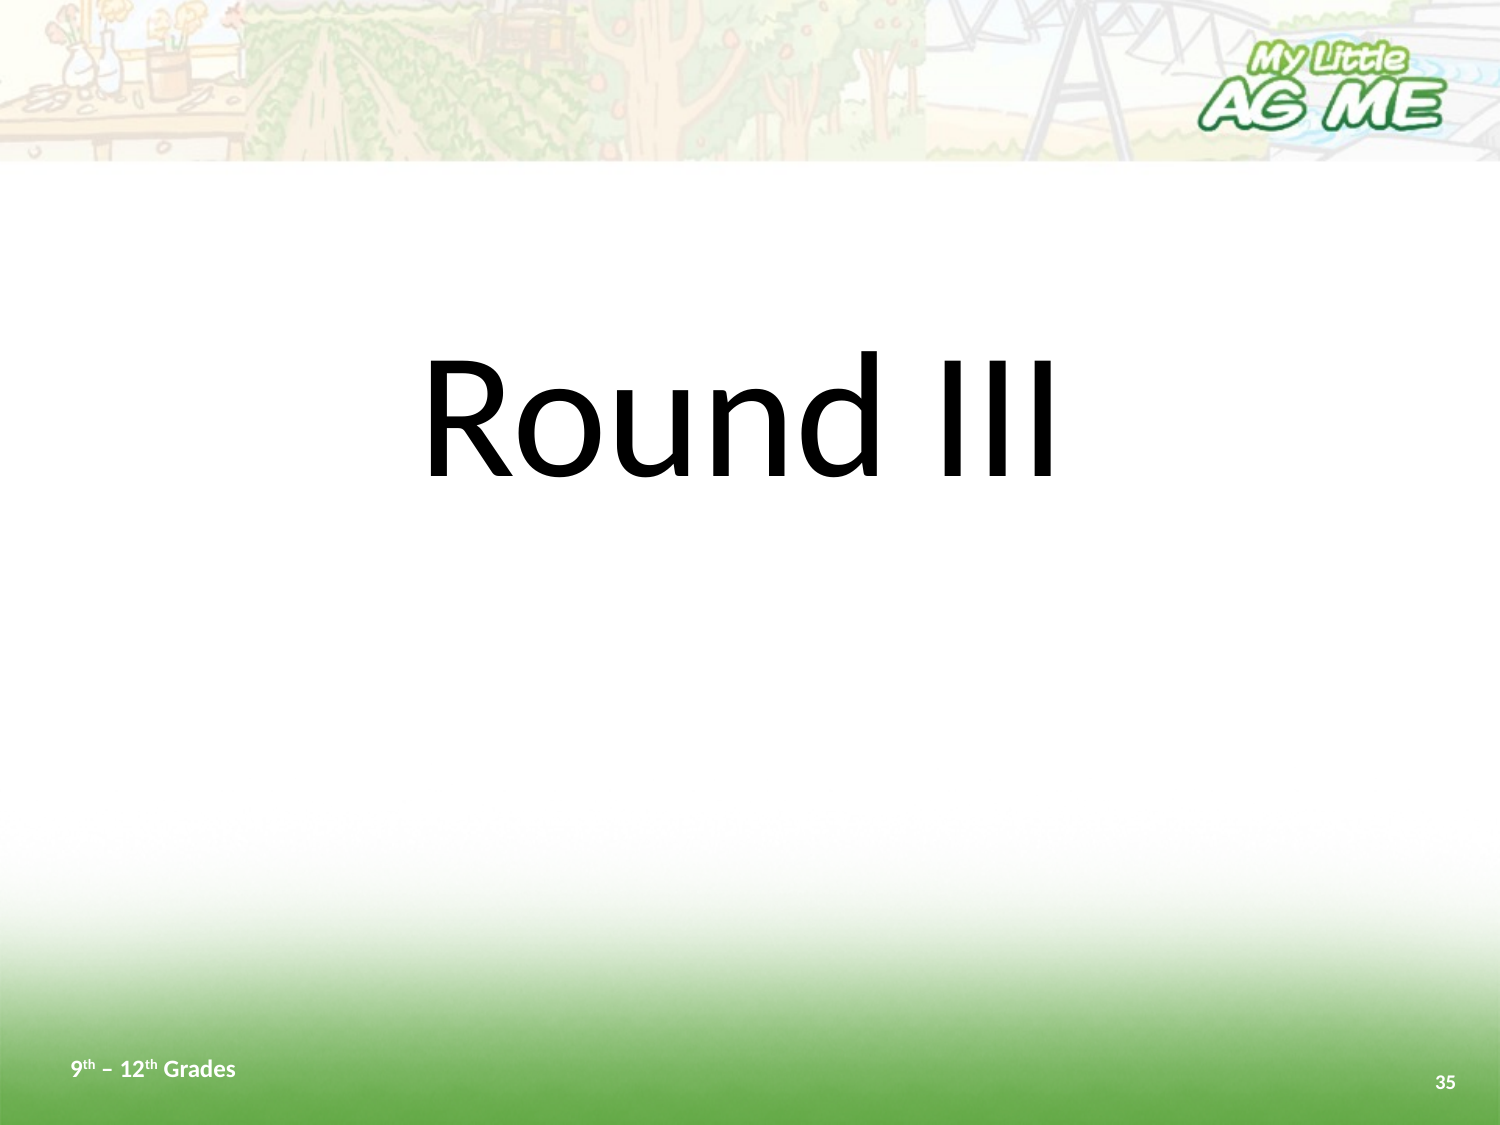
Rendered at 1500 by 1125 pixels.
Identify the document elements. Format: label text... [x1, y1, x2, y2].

text_box Round III [133, 289, 1352, 520]
picture [0, 0, 1500, 1125]
